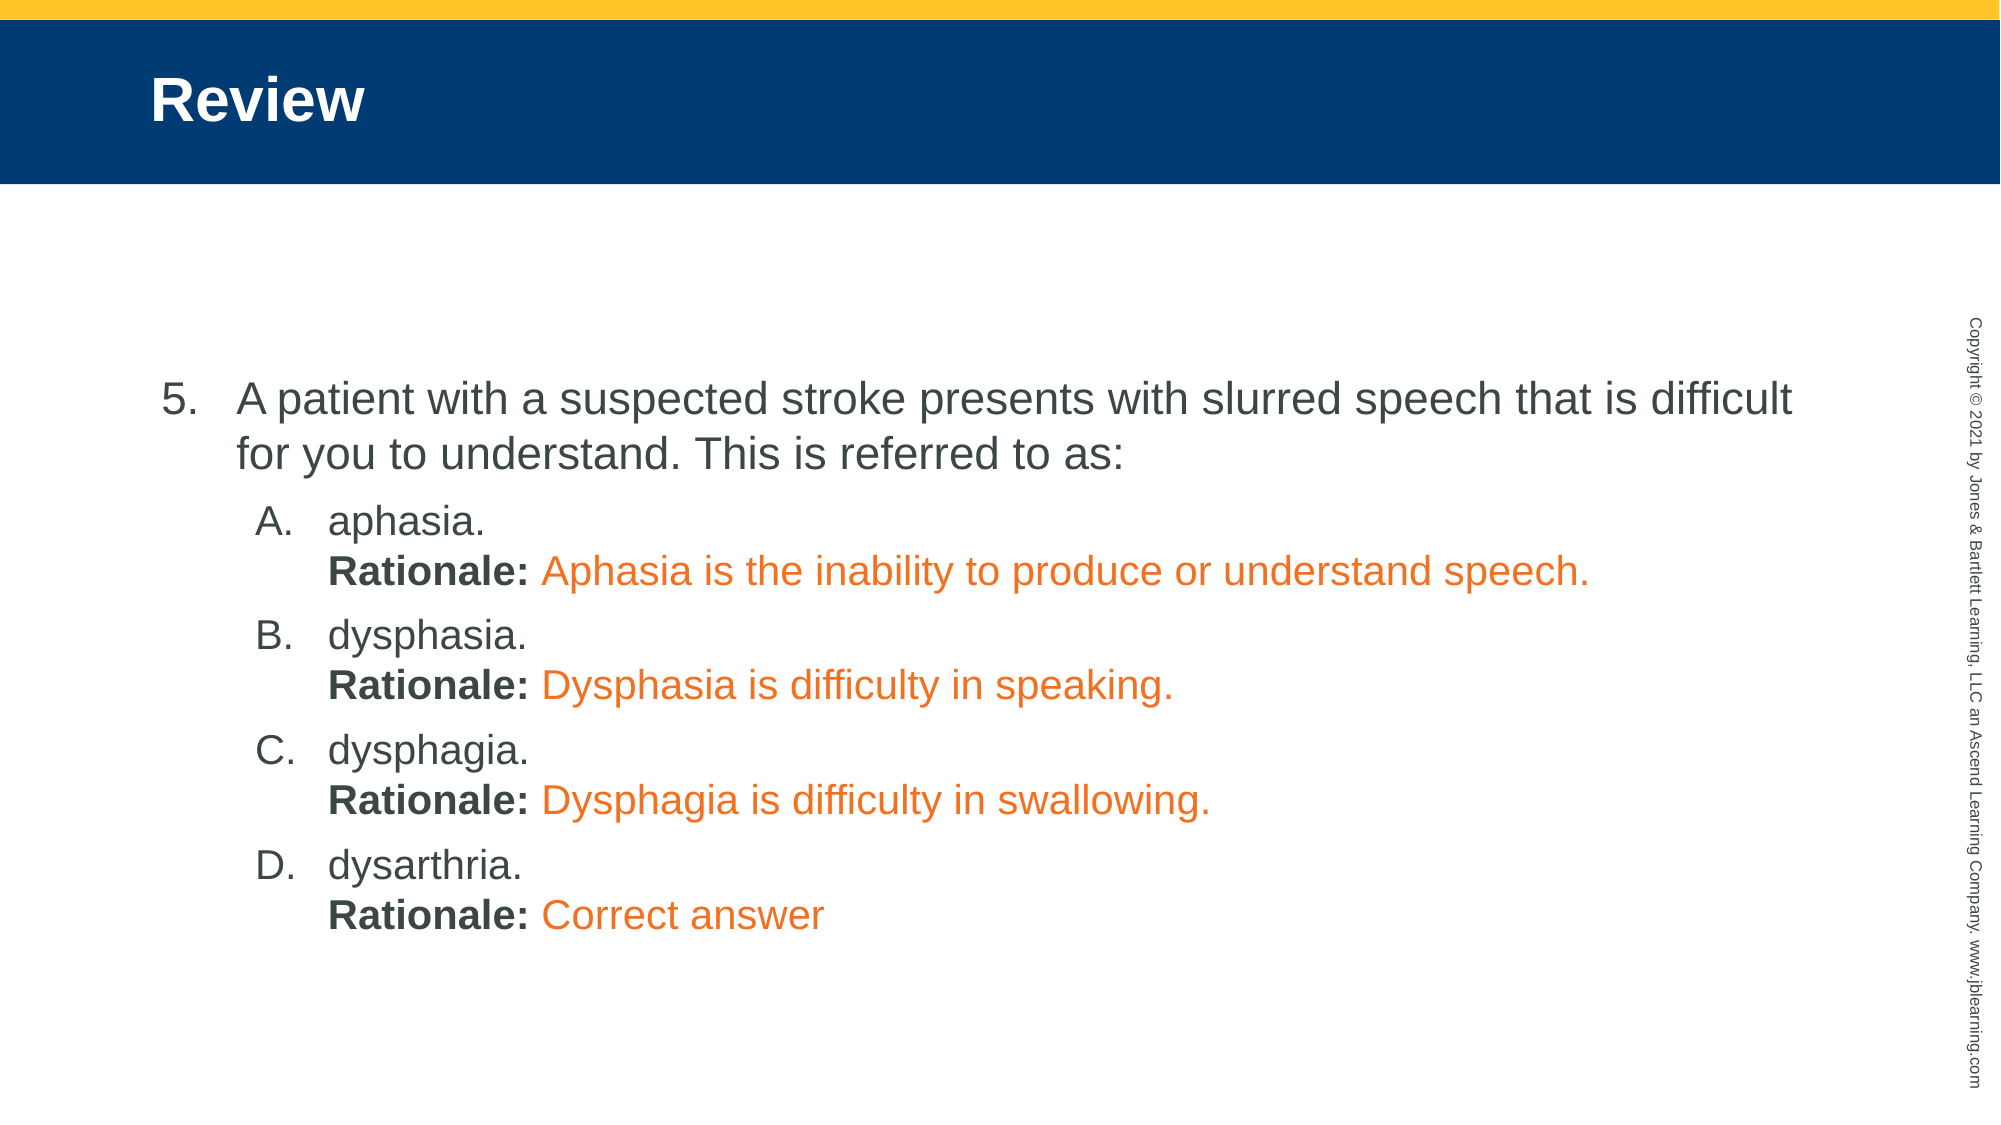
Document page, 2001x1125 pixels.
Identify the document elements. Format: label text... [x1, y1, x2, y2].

title Review [0, 19, 2000, 185]
list A patient with a suspected stroke presents with slurred speech that is difficult for you to understand. This is referred to as: aphasia. Rationale: Aphasia is the inability to produce or understand speech. dysphasia. Rationale: Dysphasia is difficulty in speaking. dysphagia. Rationale: Dysphagia is difficulty in swallowing. dysarthria. Rationale: Correct answer [146, 361, 1859, 1016]
